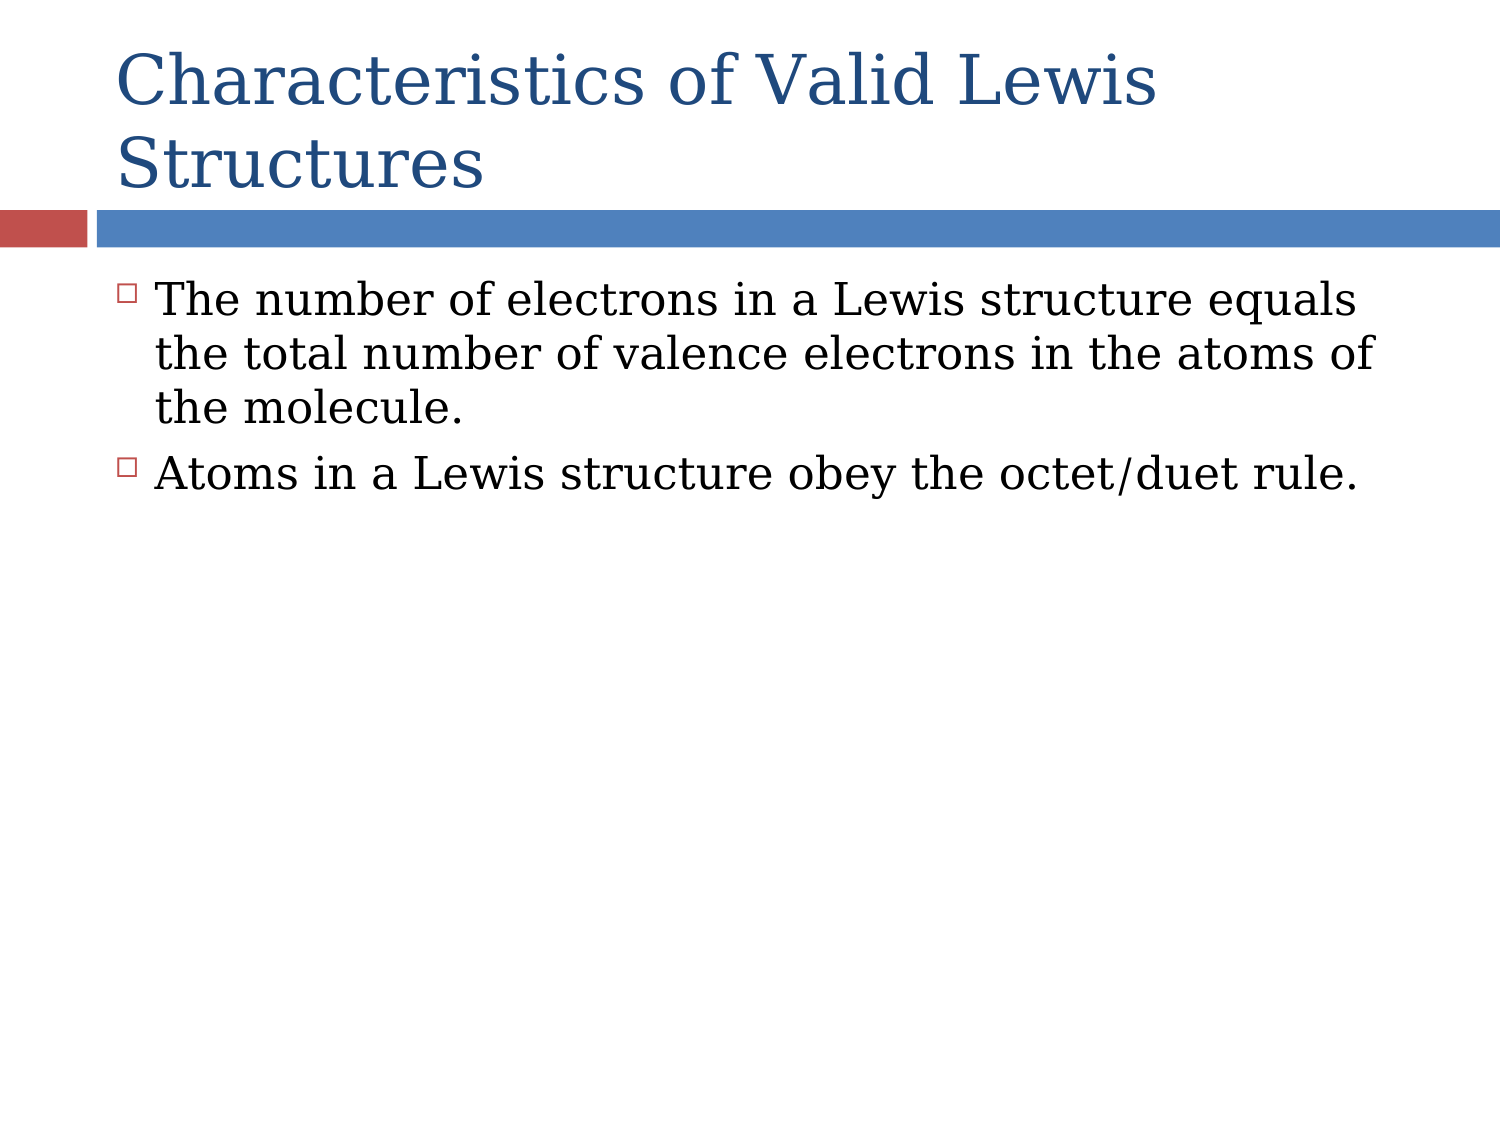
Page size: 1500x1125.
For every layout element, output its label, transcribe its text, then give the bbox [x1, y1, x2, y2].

title Characteristics of Valid Lewis Structures [100, 37, 1438, 200]
list The number of electrons in a Lewis structure equals the total number of valence electrons in the atoms of the molecule. Atoms in a Lewis structure obey the octet/duet rule. [100, 262, 1438, 1000]
